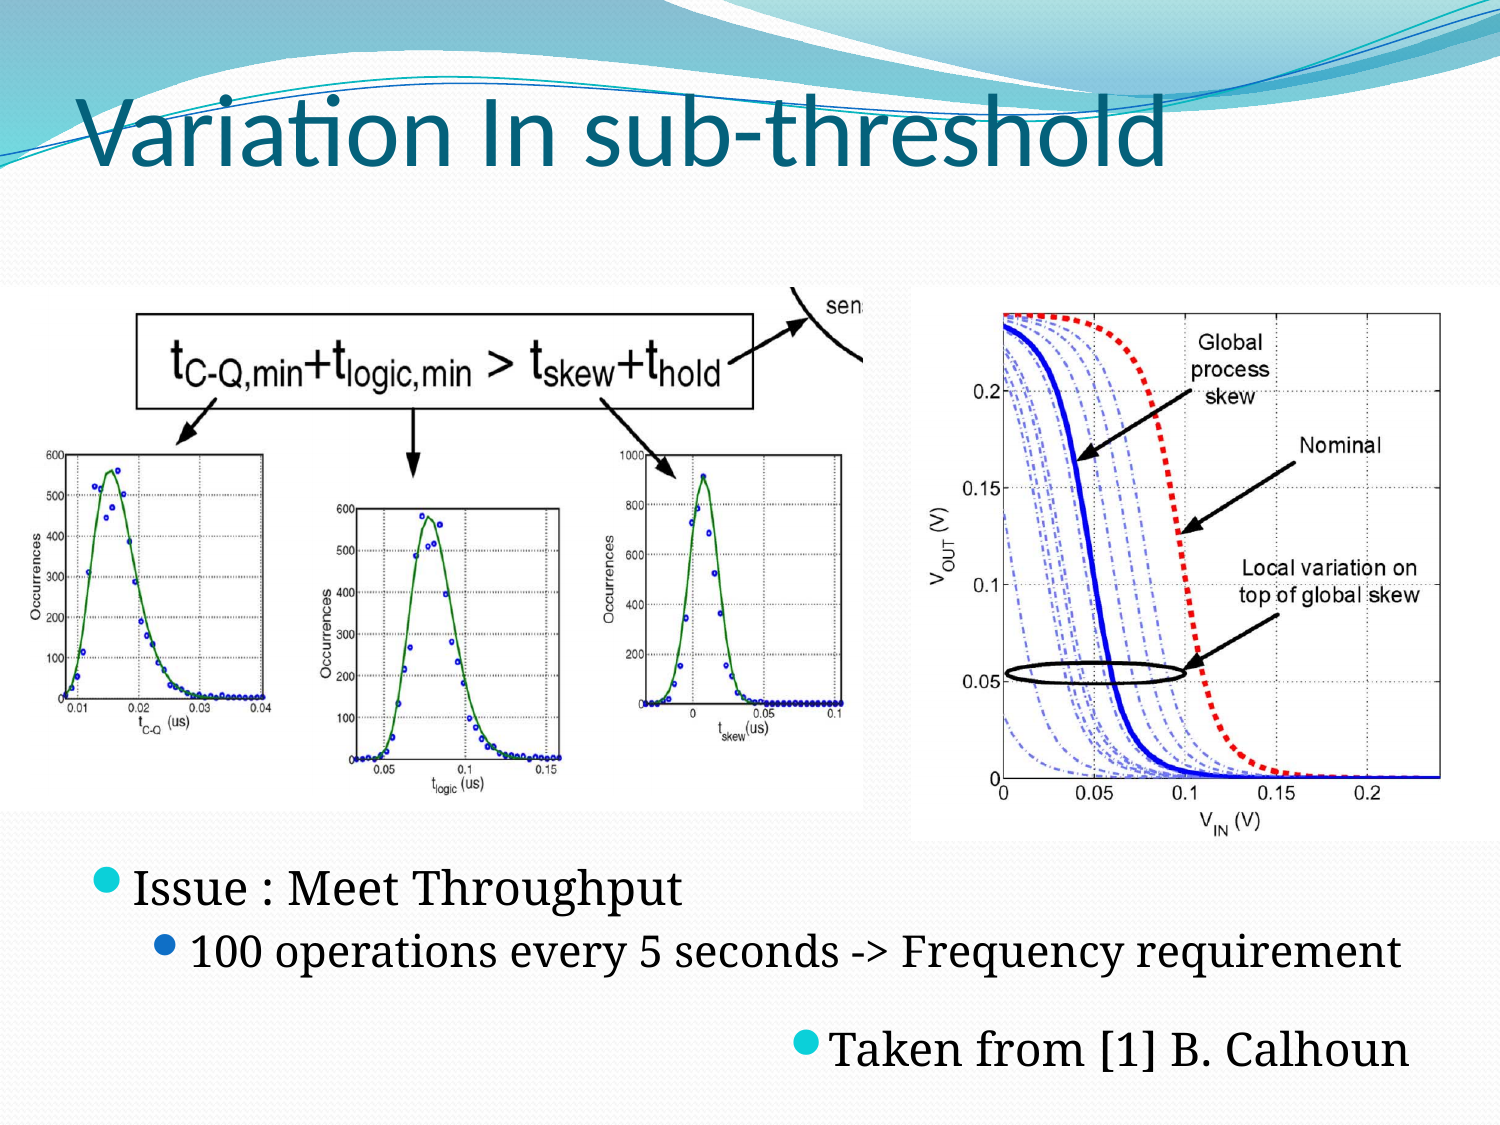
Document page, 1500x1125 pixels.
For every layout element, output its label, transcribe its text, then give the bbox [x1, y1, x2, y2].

picture [0, 287, 863, 811]
picture [910, 287, 1500, 841]
list Taken from [1] B. Calhoun [774, 1012, 1500, 1125]
list Issue : Meet Throughput 100 operations every 5 seconds -> Frequency requirement [75, 849, 1425, 1020]
title Variation In sub-threshold [75, 0, 1425, 188]
